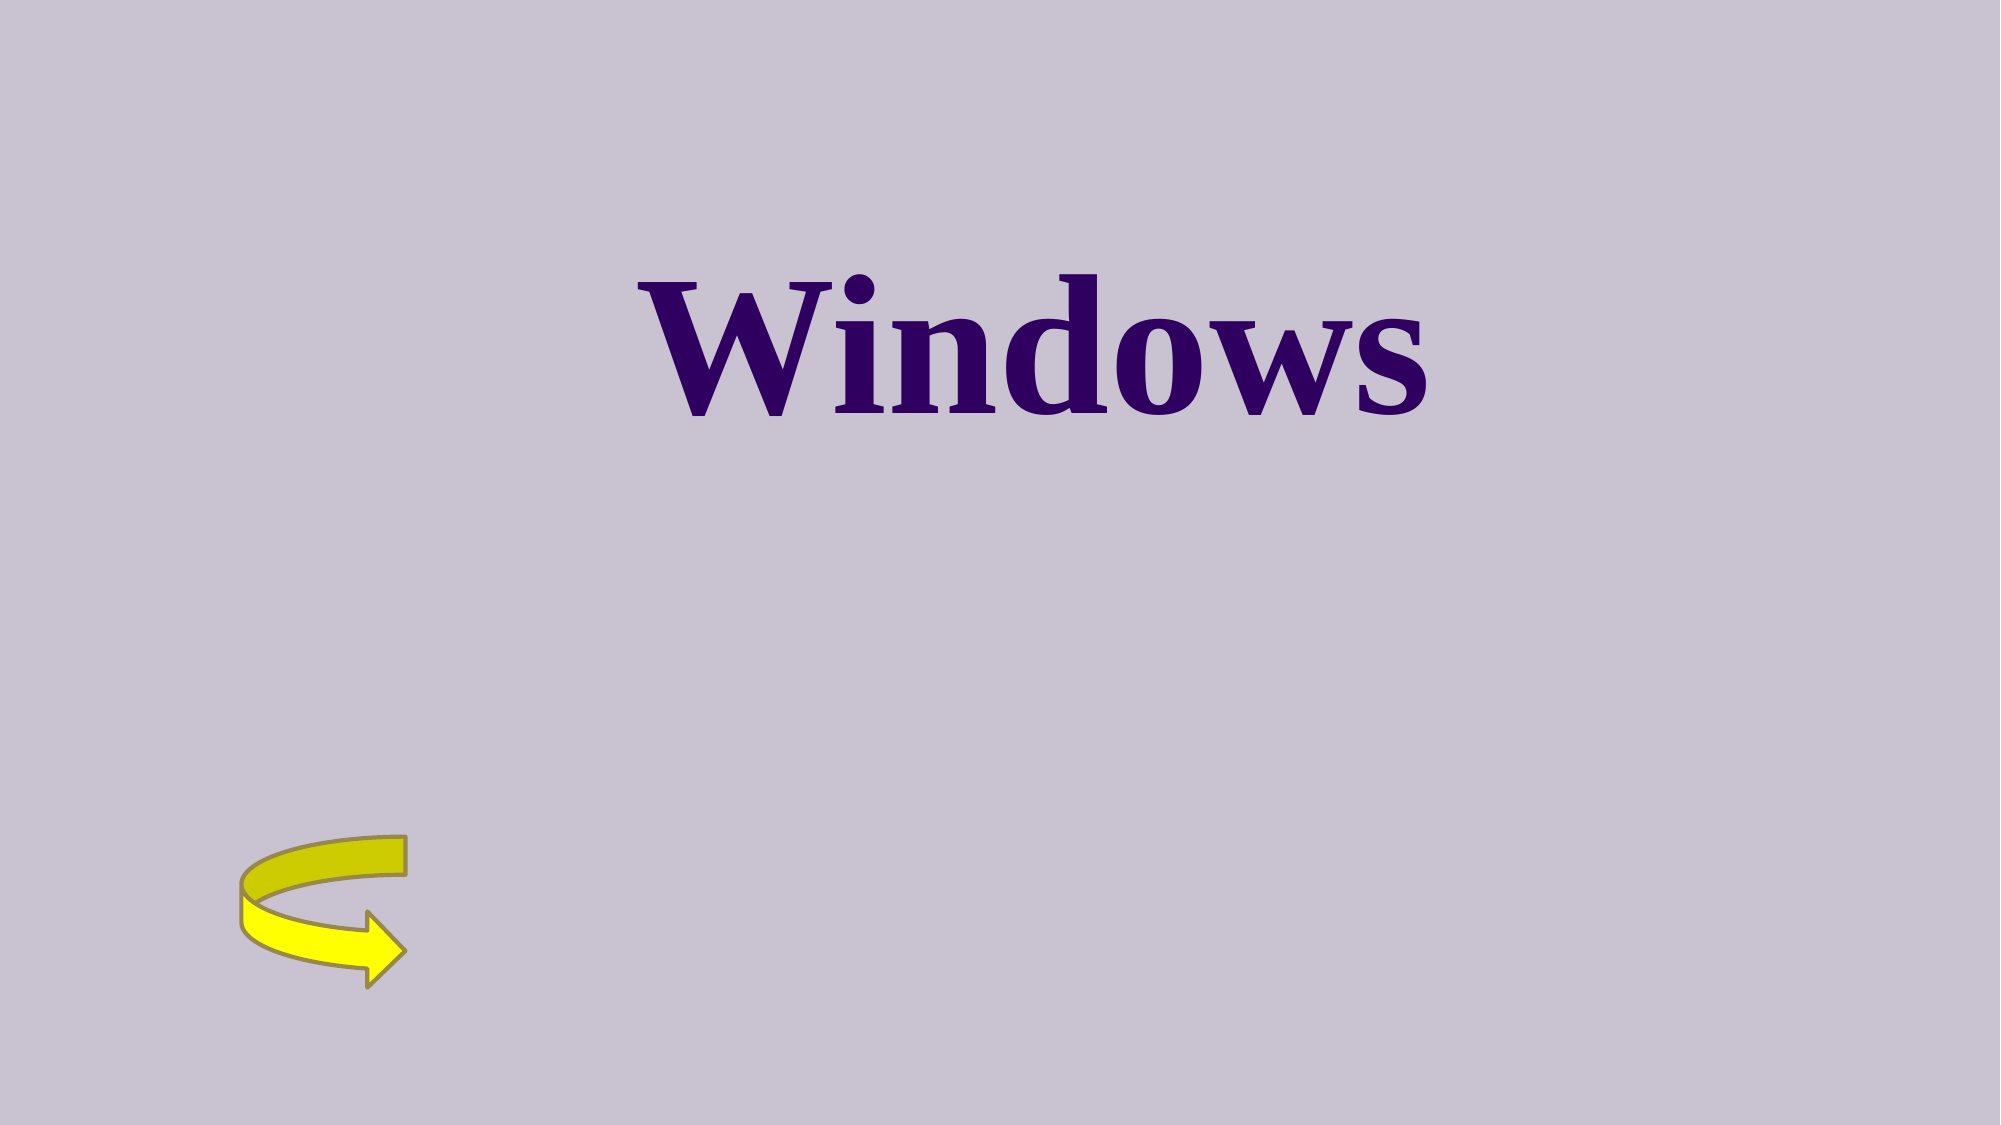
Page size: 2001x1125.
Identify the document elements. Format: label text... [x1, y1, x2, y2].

text_box [239, 834, 408, 990]
text_box Windows [529, 206, 1538, 462]
